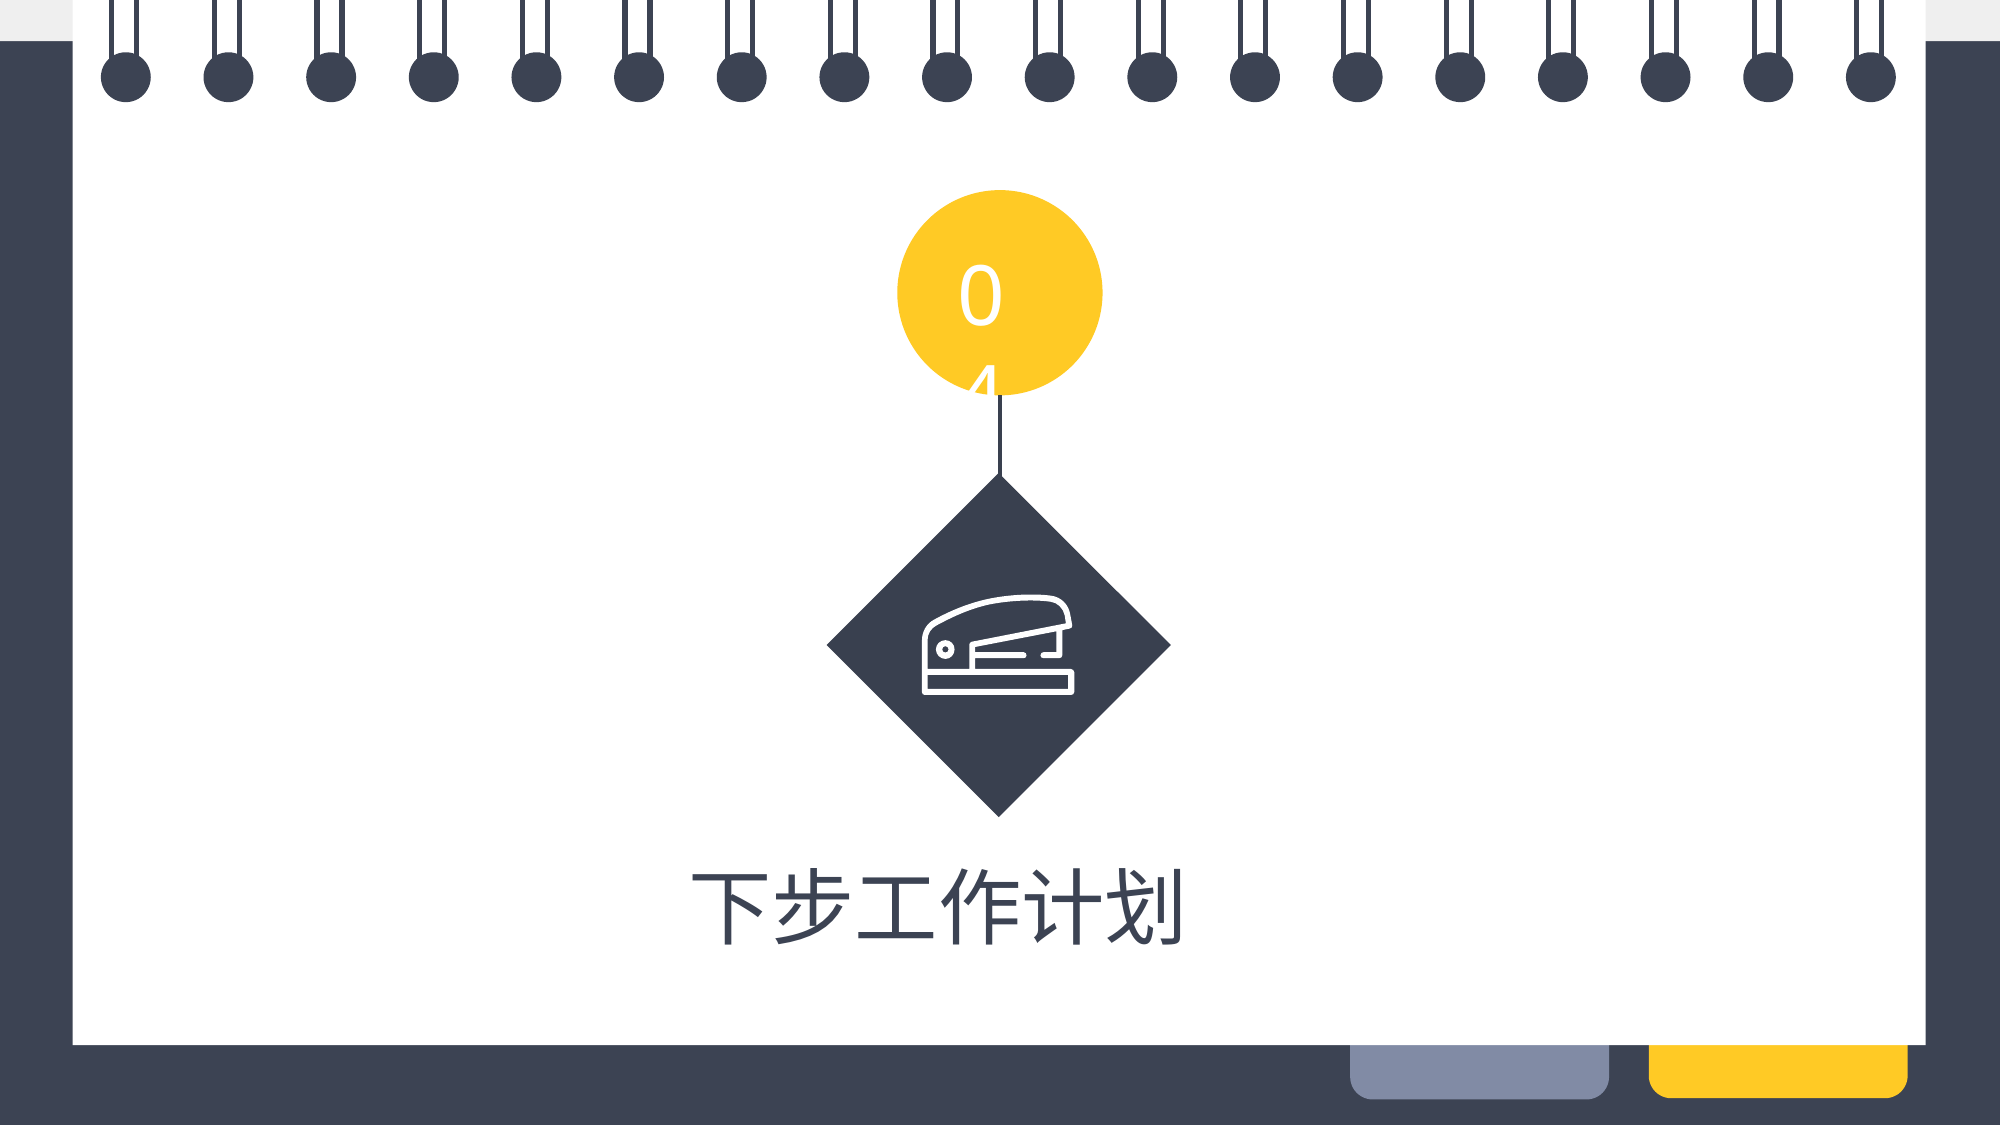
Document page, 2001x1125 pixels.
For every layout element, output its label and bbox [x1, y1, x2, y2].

text_box [1349, 1046, 1611, 1101]
text_box [72, 0, 1926, 1046]
text_box [0, 42, 2000, 1125]
text_box [1647, 1046, 1909, 1100]
text_box [897, 190, 1103, 396]
text_box [1926, 0, 2000, 42]
text_box [826, 472, 1171, 818]
text_box [0, 0, 72, 42]
